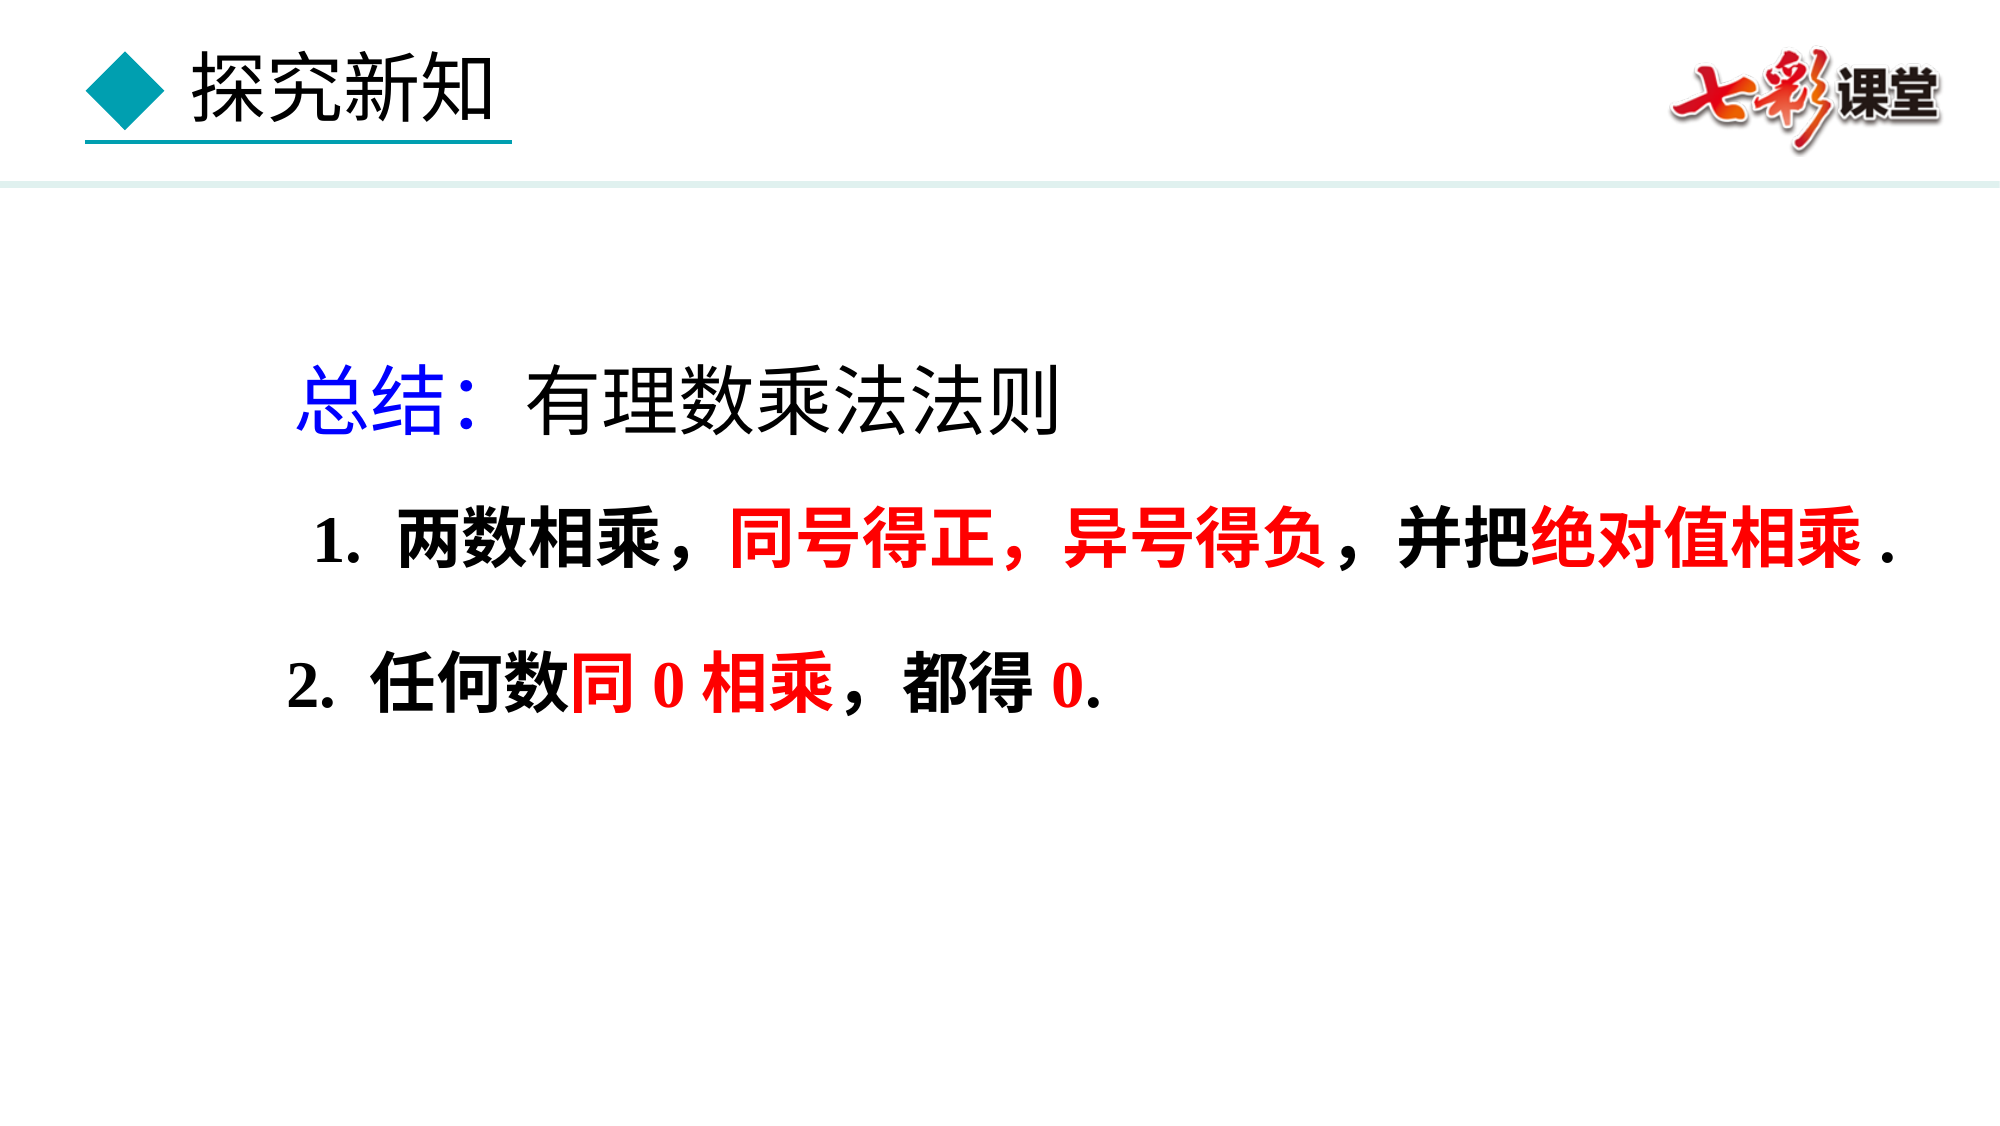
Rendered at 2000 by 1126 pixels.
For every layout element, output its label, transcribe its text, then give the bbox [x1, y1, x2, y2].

list 1. 两数相乘，同号得正，异号得负，并把绝对值相乘. [280, 448, 1955, 555]
title 总结：有理数乘法法则 [278, 319, 1880, 433]
text_box 2. 任何数同0相乘，都得0. [266, 590, 1122, 731]
picture [1666, 42, 1948, 157]
